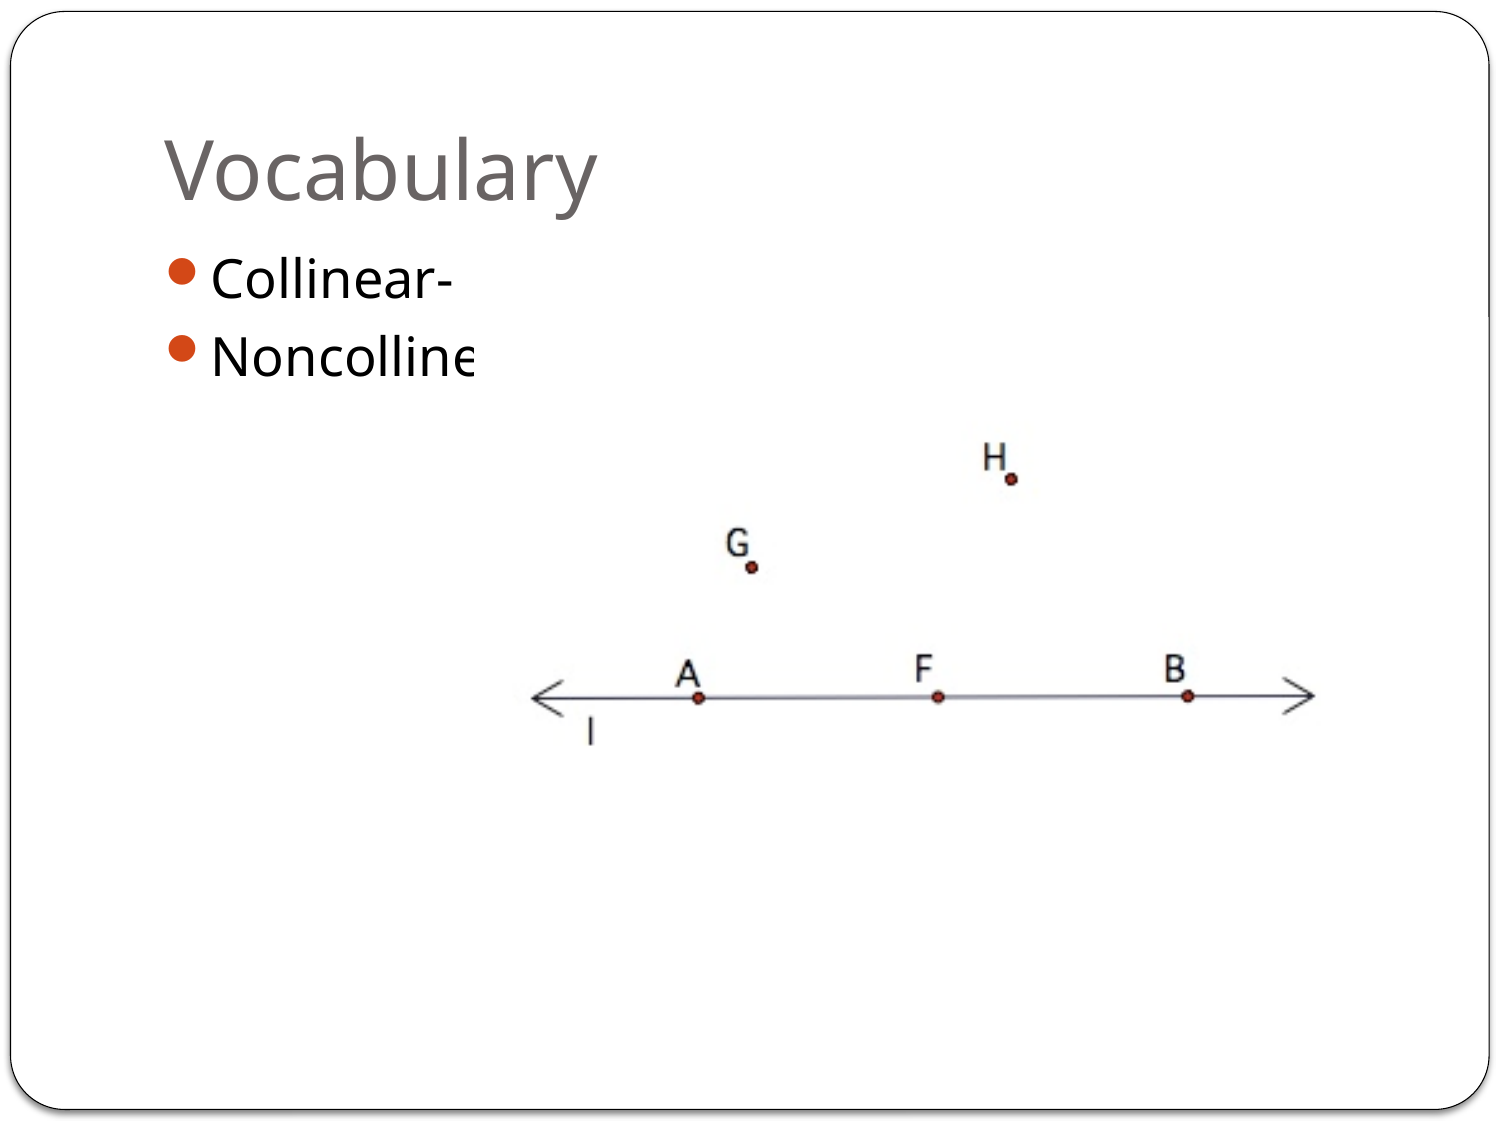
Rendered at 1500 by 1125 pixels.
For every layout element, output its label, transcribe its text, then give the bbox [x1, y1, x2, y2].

title Vocabulary [150, 45, 1425, 233]
list Collinear- Noncollinear- [150, 237, 1425, 988]
picture [474, 262, 1362, 955]
